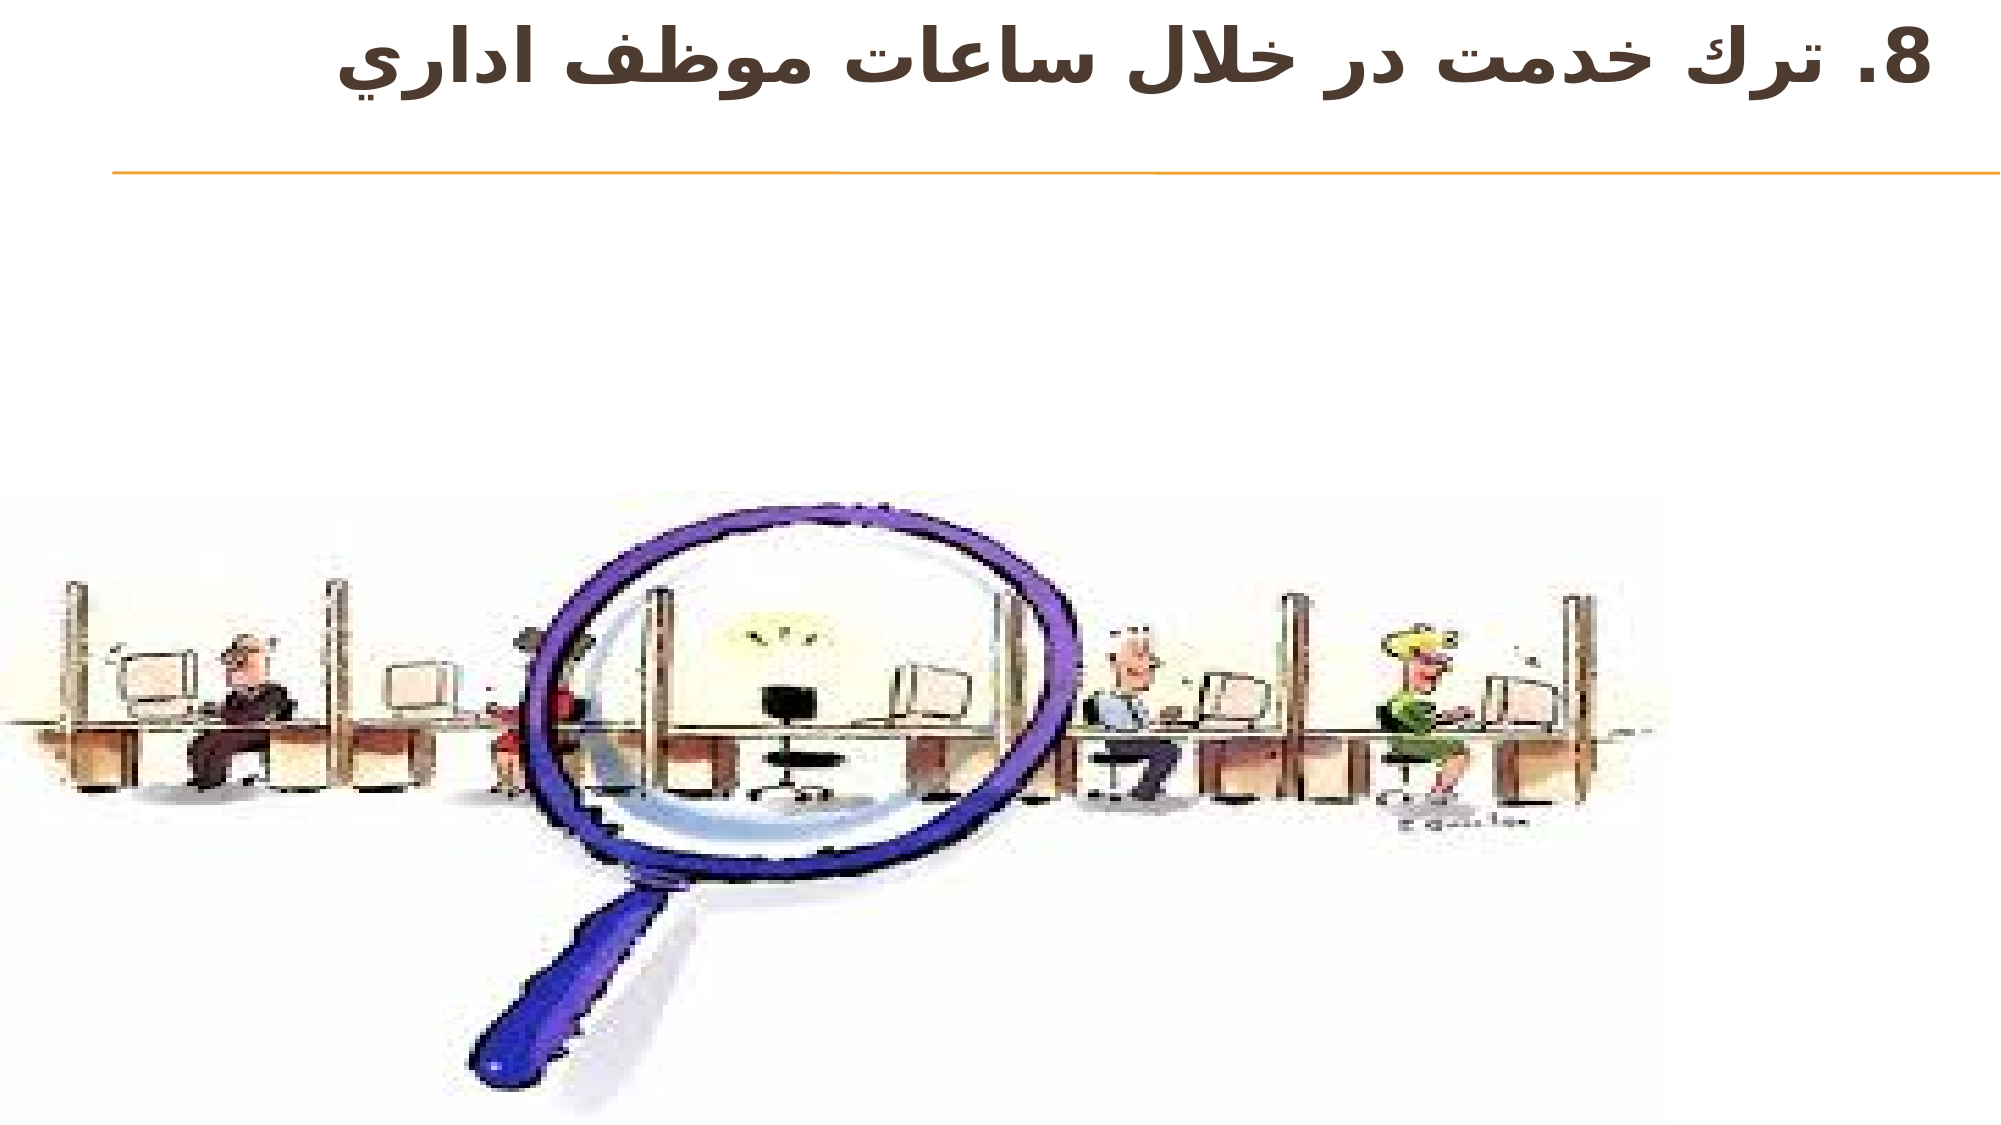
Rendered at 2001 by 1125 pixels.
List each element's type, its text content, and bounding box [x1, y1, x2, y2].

list 8. ترك خدمت در خلال ساعات موظف اداري [39, 0, 1950, 1125]
picture [0, 491, 1670, 1123]
